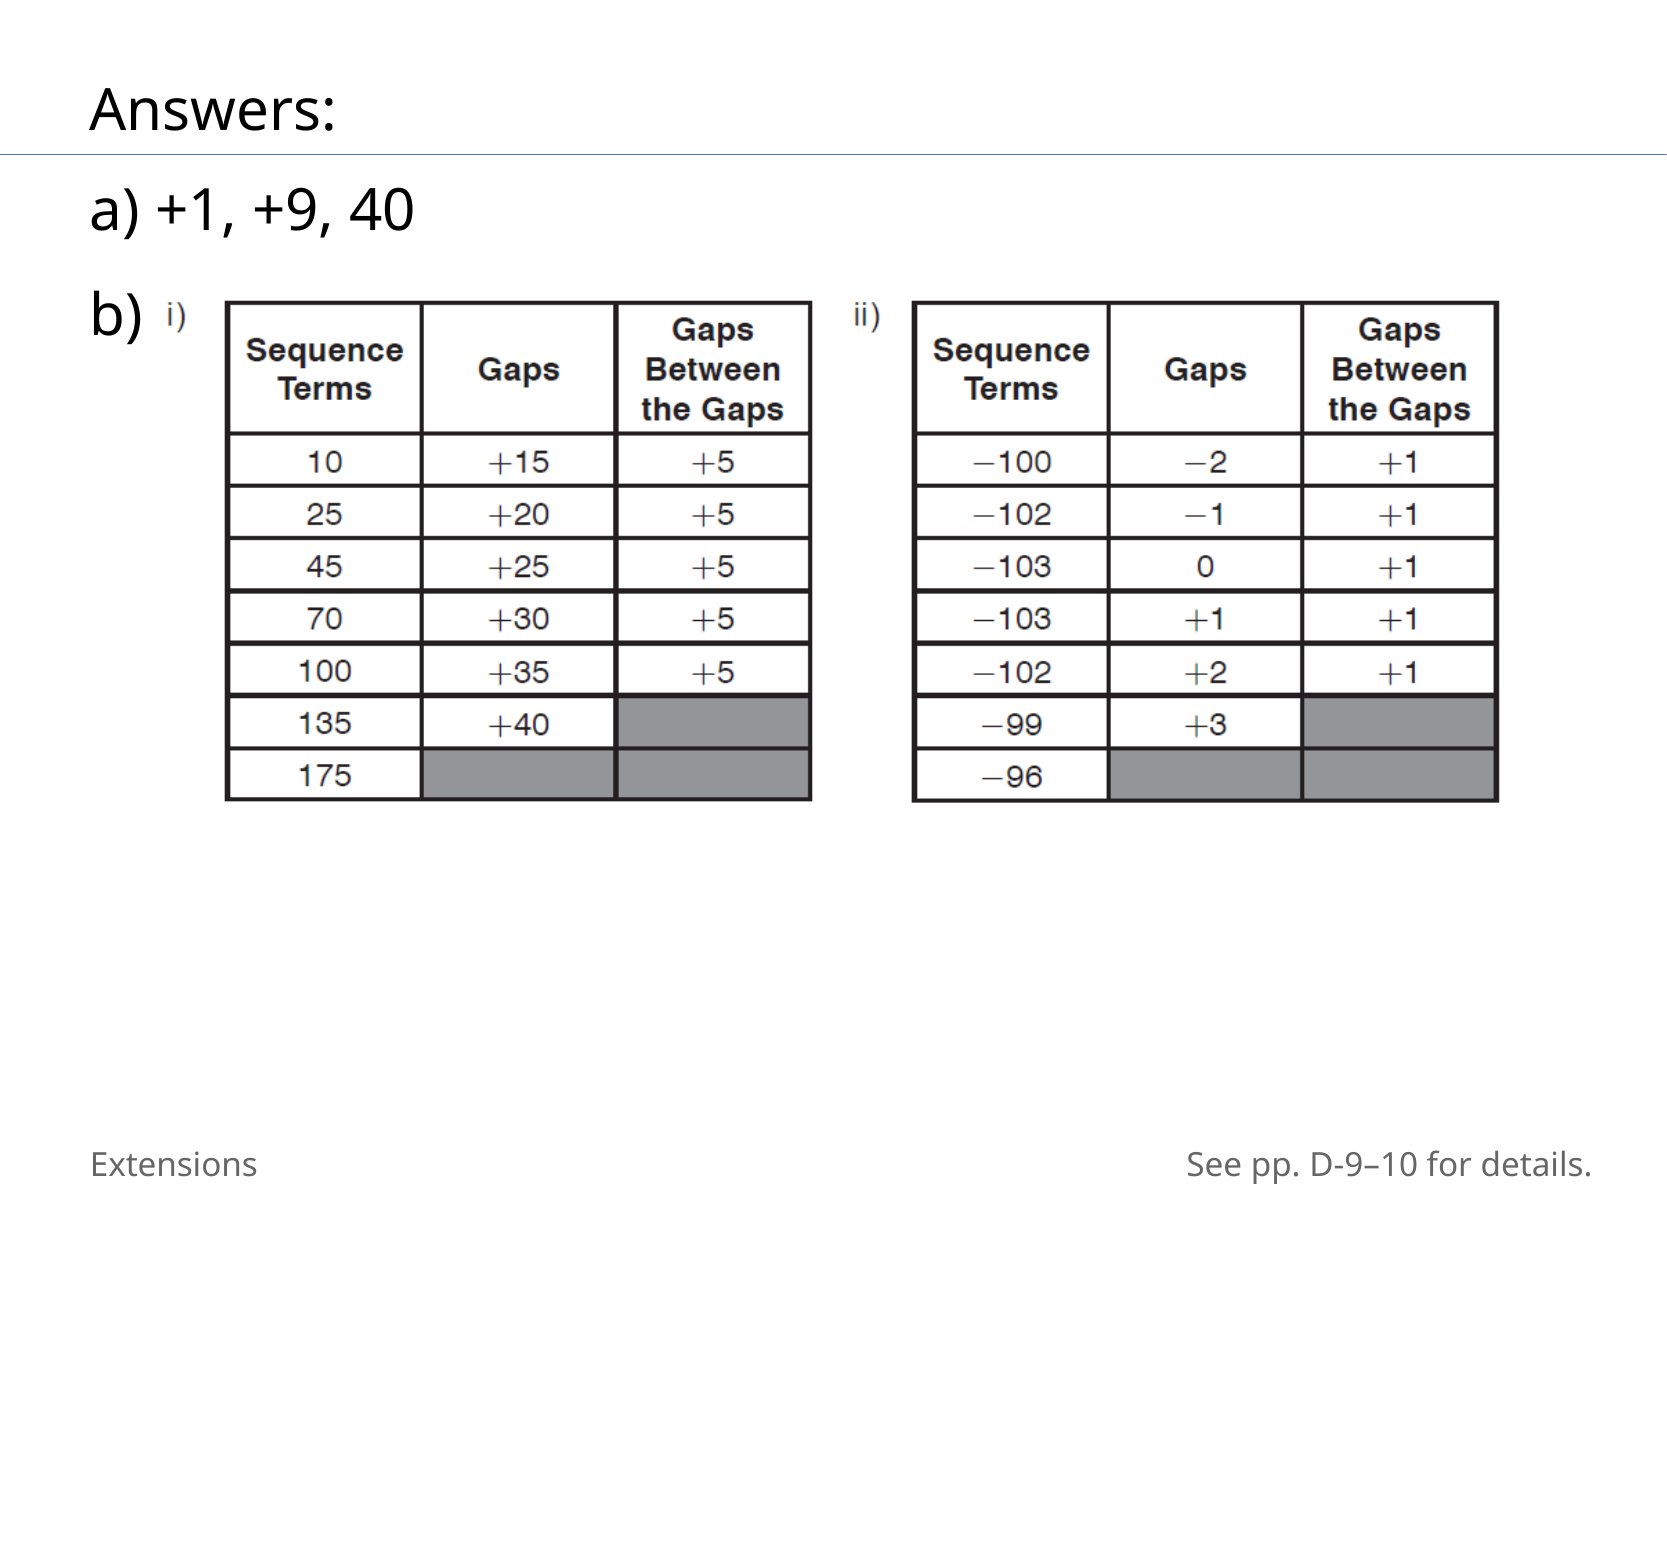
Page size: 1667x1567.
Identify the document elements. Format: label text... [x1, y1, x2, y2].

picture [160, 290, 1509, 818]
text_box Answers: [75, 64, 1661, 150]
text_box See pp. D-9–10 for details. [1051, 1135, 1608, 1190]
text_box Extensions [74, 1135, 855, 1190]
text_box a) +1, +9, 40 b) [75, 155, 712, 354]
